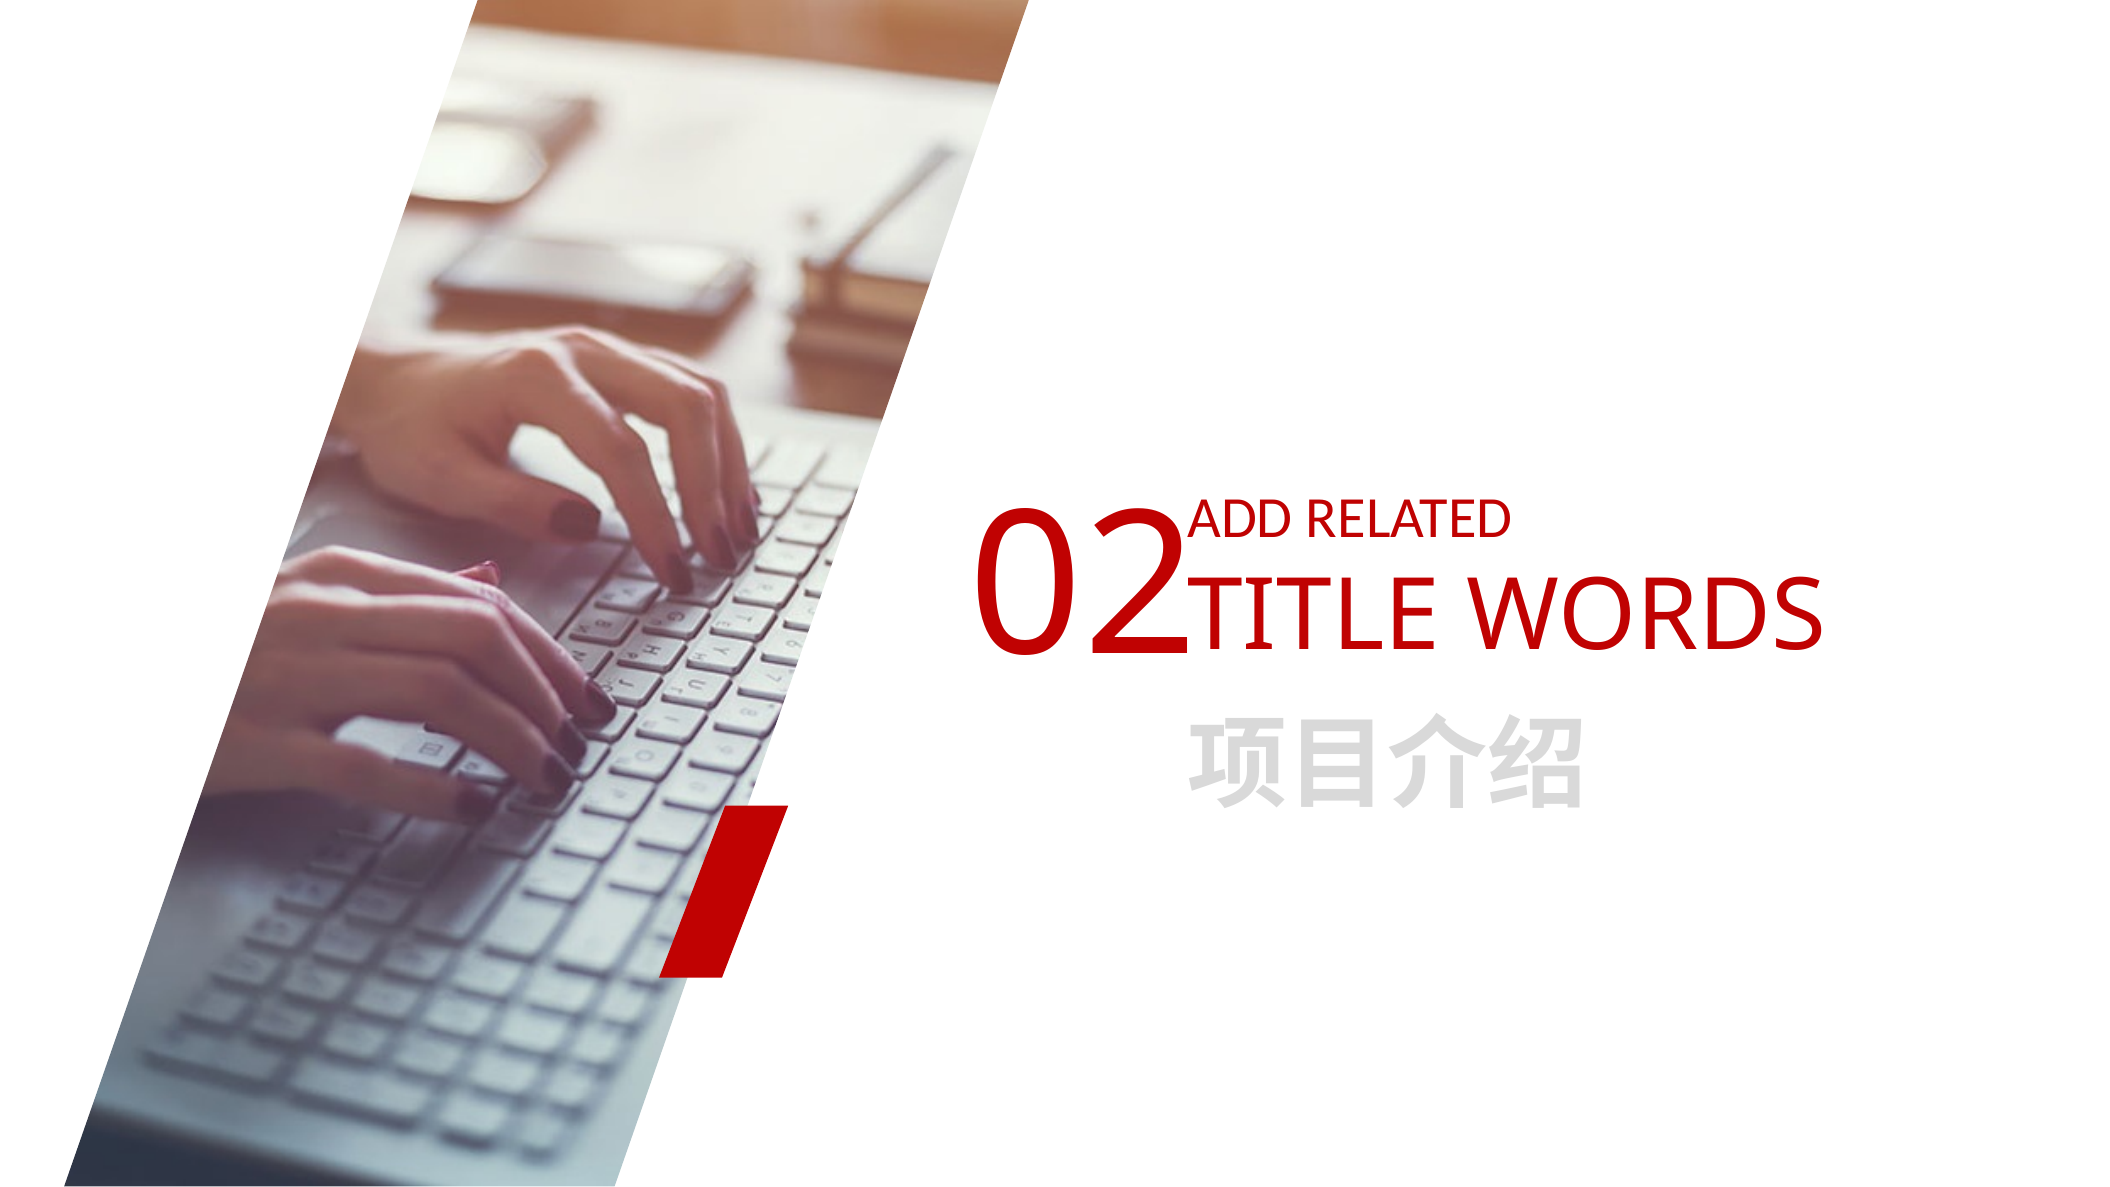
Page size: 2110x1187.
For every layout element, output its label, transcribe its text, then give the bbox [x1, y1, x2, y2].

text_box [64, 0, 1029, 1187]
text_box 02 [1029, 446, 1271, 702]
text_box ADD RELATED TITLE WORDS [1271, 471, 1947, 677]
text_box 项目介绍 [1172, 692, 1808, 827]
